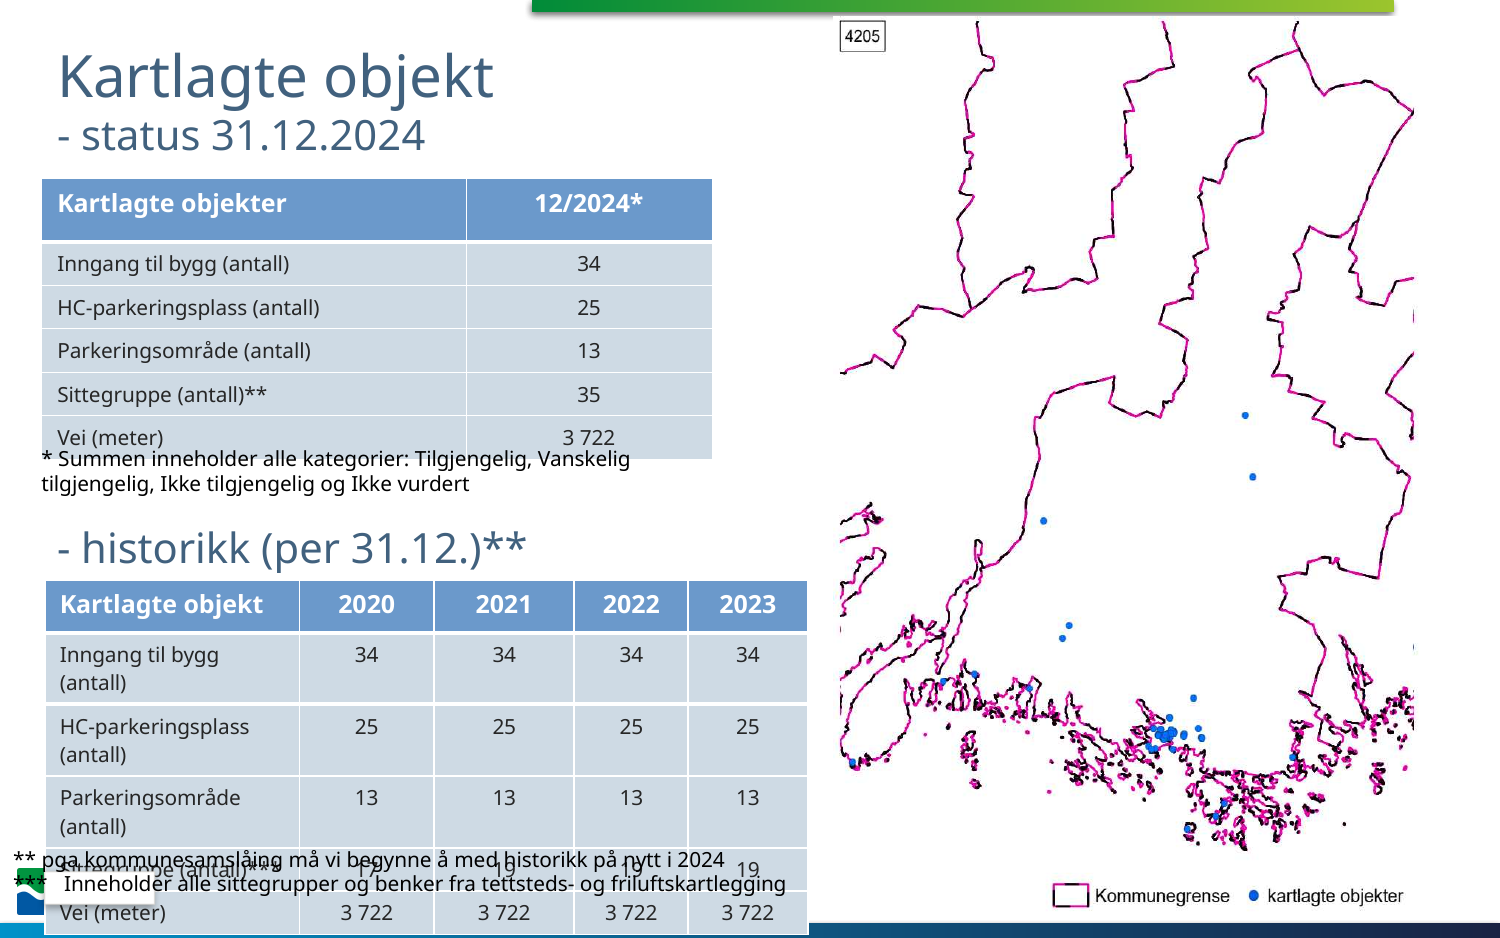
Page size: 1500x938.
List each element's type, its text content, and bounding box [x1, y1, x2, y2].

table_cell 13 [575, 777, 687, 838]
table_header 12/2024* [467, 179, 712, 240]
table_cell 25 [435, 706, 573, 775]
table_cell Parkeringsområde (antall) [46, 777, 299, 838]
table_cell 34 [689, 635, 807, 702]
table_cell HC-parkeringsplass (antall) [42, 286, 466, 328]
table_cell Parkeringsområde (antall) [42, 329, 466, 372]
table_cell 3 722 [467, 416, 712, 459]
text_box * Summen inneholder alle kategorier: Tilgjengelig, Vanskelig tilgjengelig, Ikke tilgjengelig og Ikke vurdert [26, 438, 711, 504]
text_box Kartlagte objekt - status 31.12.2024 [42, 24, 828, 167]
table_cell 19 [802, 849, 807, 890]
table_cell 25 [467, 286, 712, 328]
table_cell 34 [467, 244, 712, 285]
table_cell 35 [467, 373, 712, 415]
table_cell 34 [435, 635, 573, 702]
table_header Kartlagte objekter [42, 179, 466, 240]
table_cell 13 [467, 329, 712, 372]
table_cell 3 722 [435, 904, 573, 934]
table_cell 13 [435, 777, 573, 838]
table_header 2022 [575, 581, 687, 631]
table_cell Inngang til bygg (antall) [42, 244, 466, 285]
table_header 2021 [435, 581, 573, 631]
table_cell 3 722 [300, 904, 433, 934]
table_cell Vei (meter) [42, 416, 466, 438]
text_box - historikk (per 31.12.)** [42, 496, 828, 580]
table_cell Inngang til bygg (antall) [46, 635, 299, 702]
table_cell 25 [300, 706, 433, 775]
table_header 2023 [689, 581, 807, 631]
table_cell 25 [575, 706, 687, 775]
table_cell Vei (meter) [46, 904, 299, 934]
table_cell 25 [689, 706, 807, 775]
table_header Kartlagte objekt [46, 581, 299, 631]
table_cell 3 722 [575, 904, 687, 934]
table_cell Sittegruppe (antall)** [42, 373, 466, 415]
table_cell 13 [689, 777, 807, 847]
text_box ** pga kommunesamslåing må vi begynne å med historikk på nytt i 2024 *** Inneholder alle sittegrupper og benker fra tettsteds- og friluftskartlegging [0, 838, 802, 904]
table_cell 3 722 [689, 892, 807, 934]
table_header 2020 [300, 581, 433, 631]
table_cell 13 [300, 777, 433, 838]
picture [833, 16, 1419, 913]
table_cell 34 [575, 635, 687, 702]
table_cell 34 [300, 635, 433, 702]
table_cell HC-parkeringsplass (antall) [46, 706, 299, 775]
